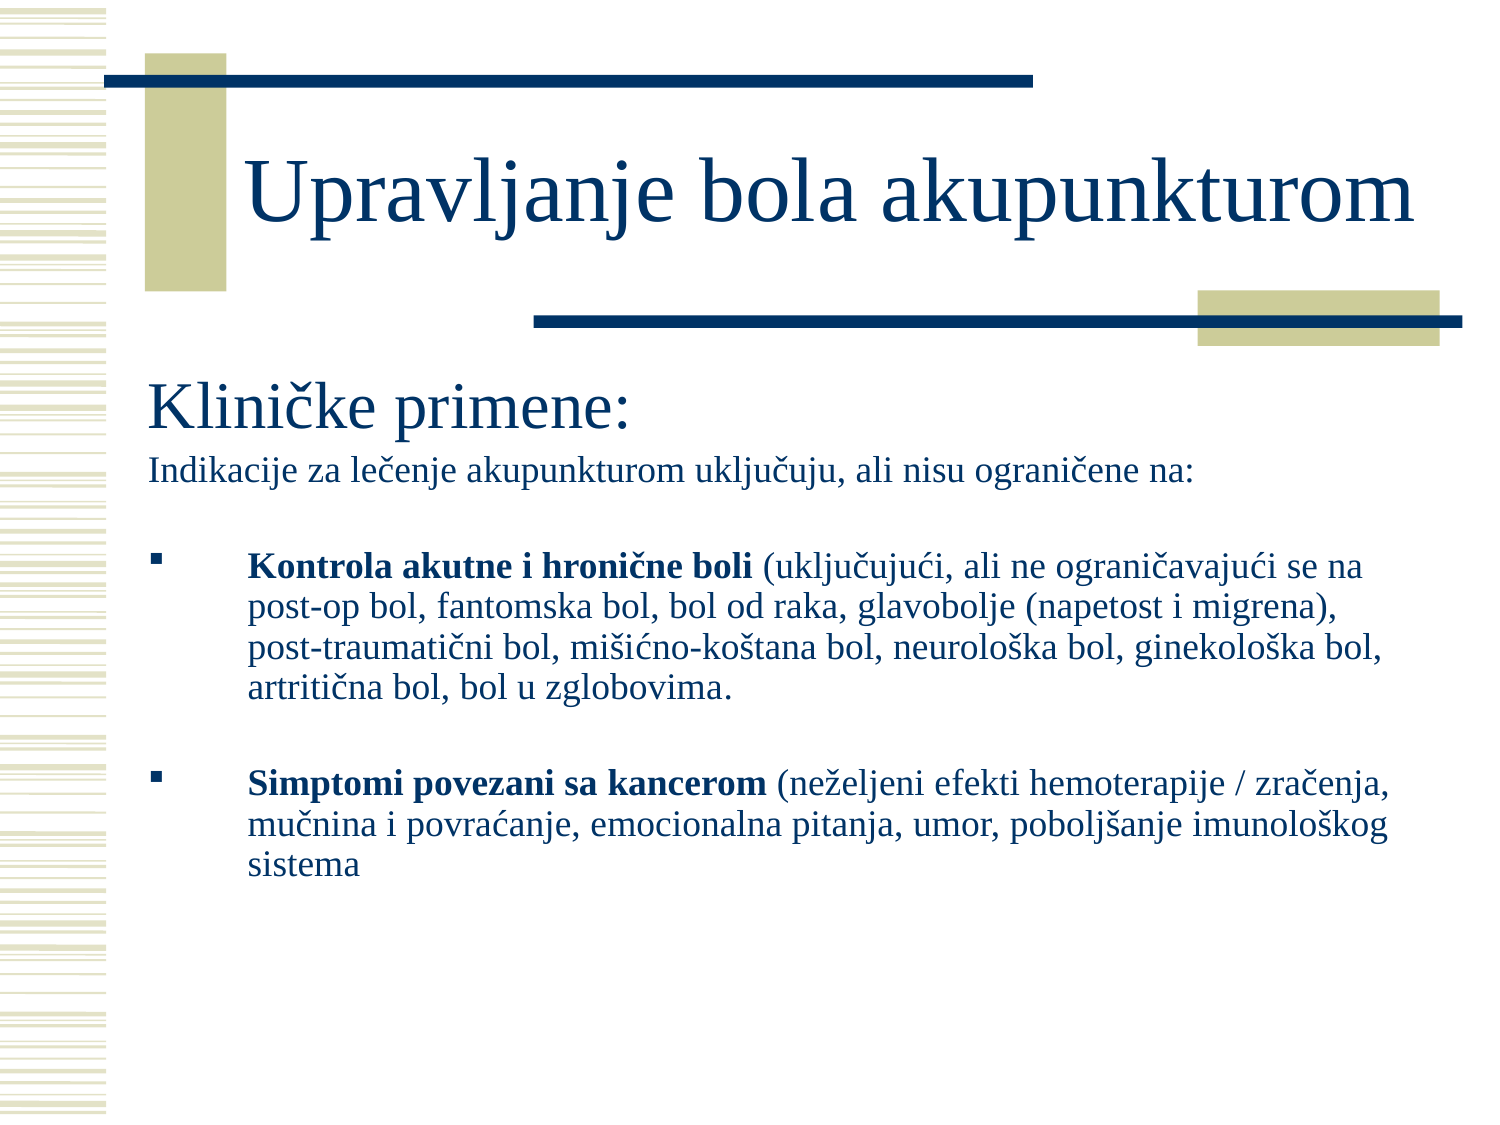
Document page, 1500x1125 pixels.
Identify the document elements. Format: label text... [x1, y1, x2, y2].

list Kliničke primene: Indikacije za lečenje akupunkturom uključuju, ali nisu ograničene na: Kontrola akutne i hronične boli (uključujući, ali ne ograničavajući se na post-op bol, fantomska bol, bol od raka, glavobolje (napetost i migrena), post-traumatični bol, mišićno-koštana bol, neurološka bol, ginekološka bol, artritična bol, bol u zglobovima. Simptomi povezani sa kancerom (neželjeni efekti hemoterapije / zračenja, mučnina i povraćanje, emocionalna pitanja, umor, poboljšanje imunološkog sistema [132, 363, 1439, 1001]
title Upravljanje bola akupunkturom [224, 99, 1436, 288]
